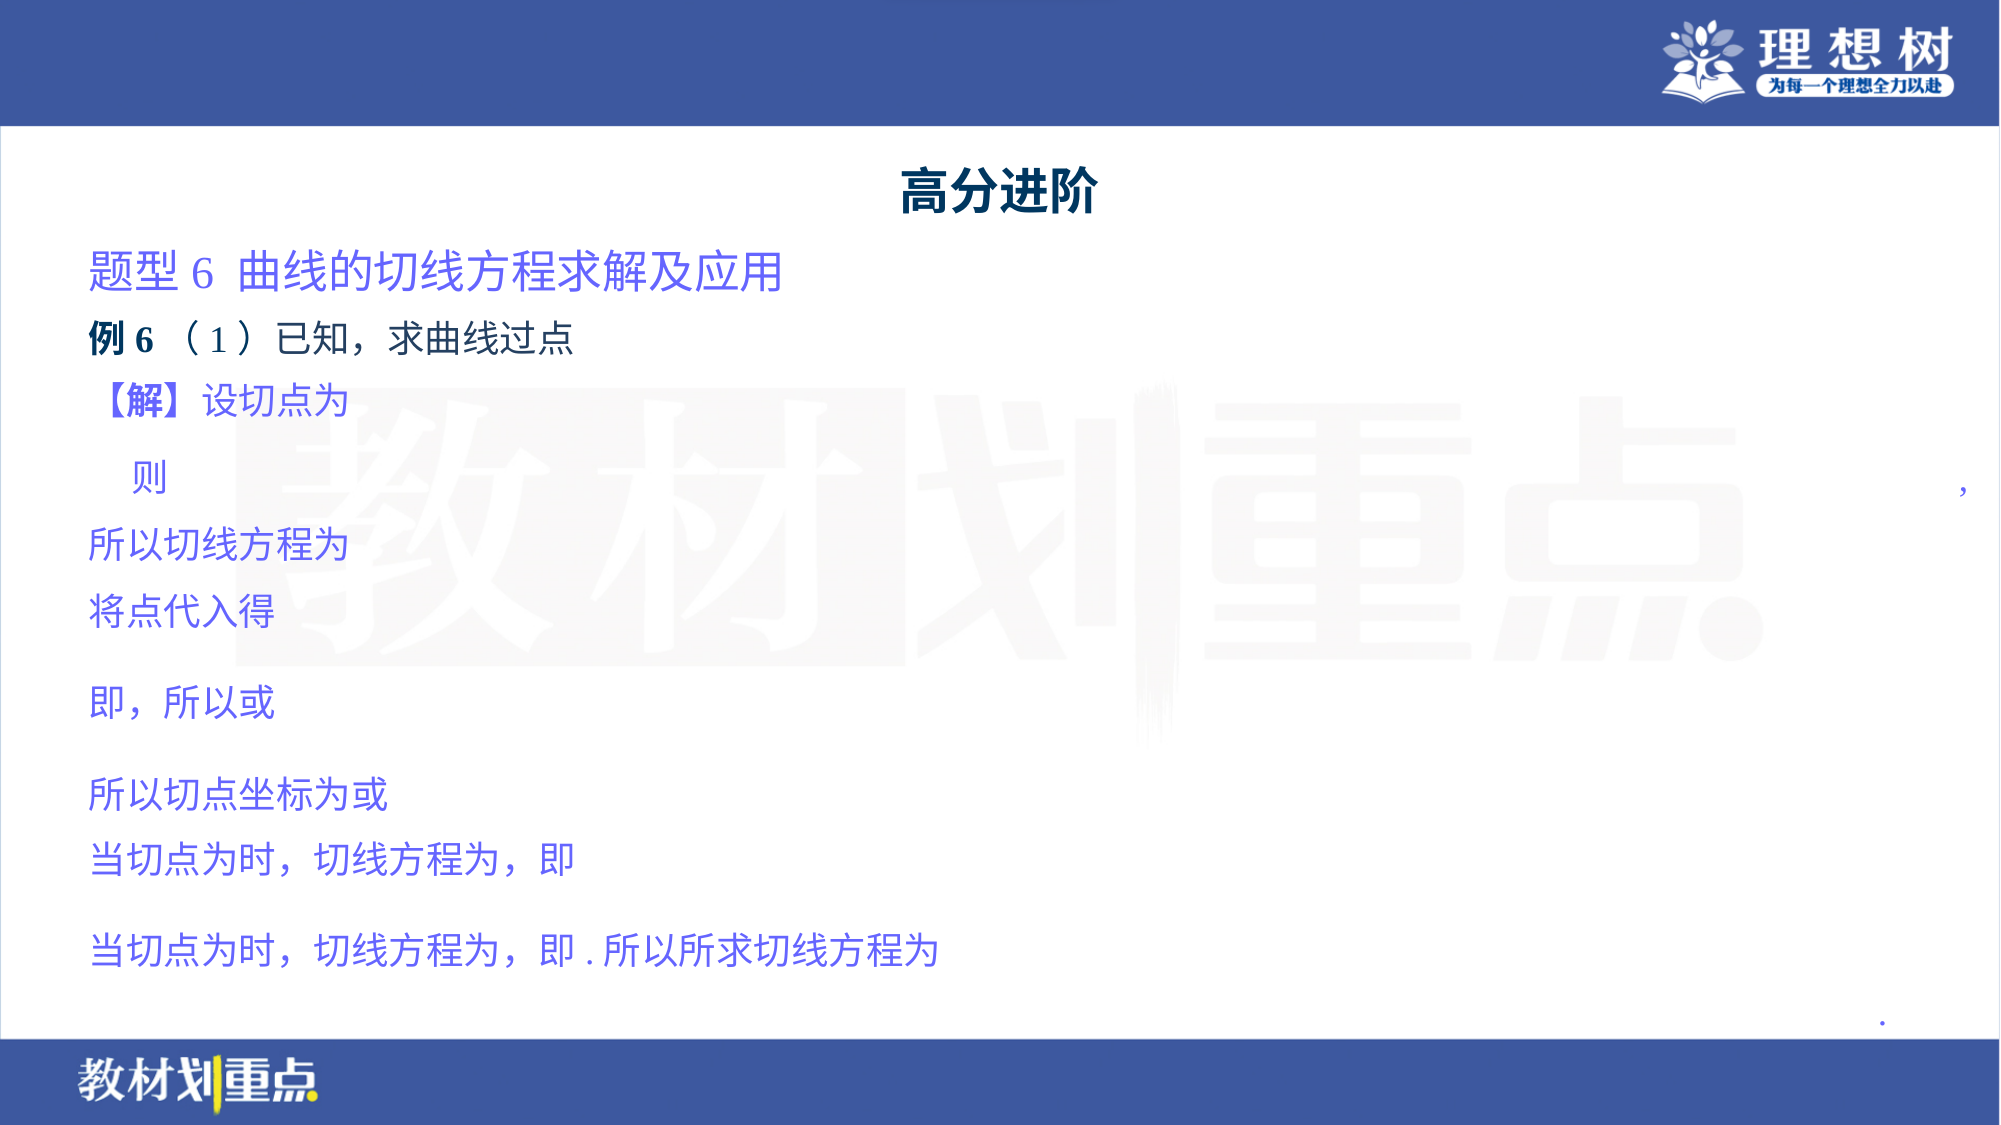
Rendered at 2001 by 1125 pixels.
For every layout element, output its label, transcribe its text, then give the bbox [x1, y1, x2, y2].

picture [0, 0, 2000, 1125]
text_box 题型6 曲线的切线方程求解及应用 [88, 220, 1911, 290]
text_box 高分进阶 [88, 135, 1911, 213]
